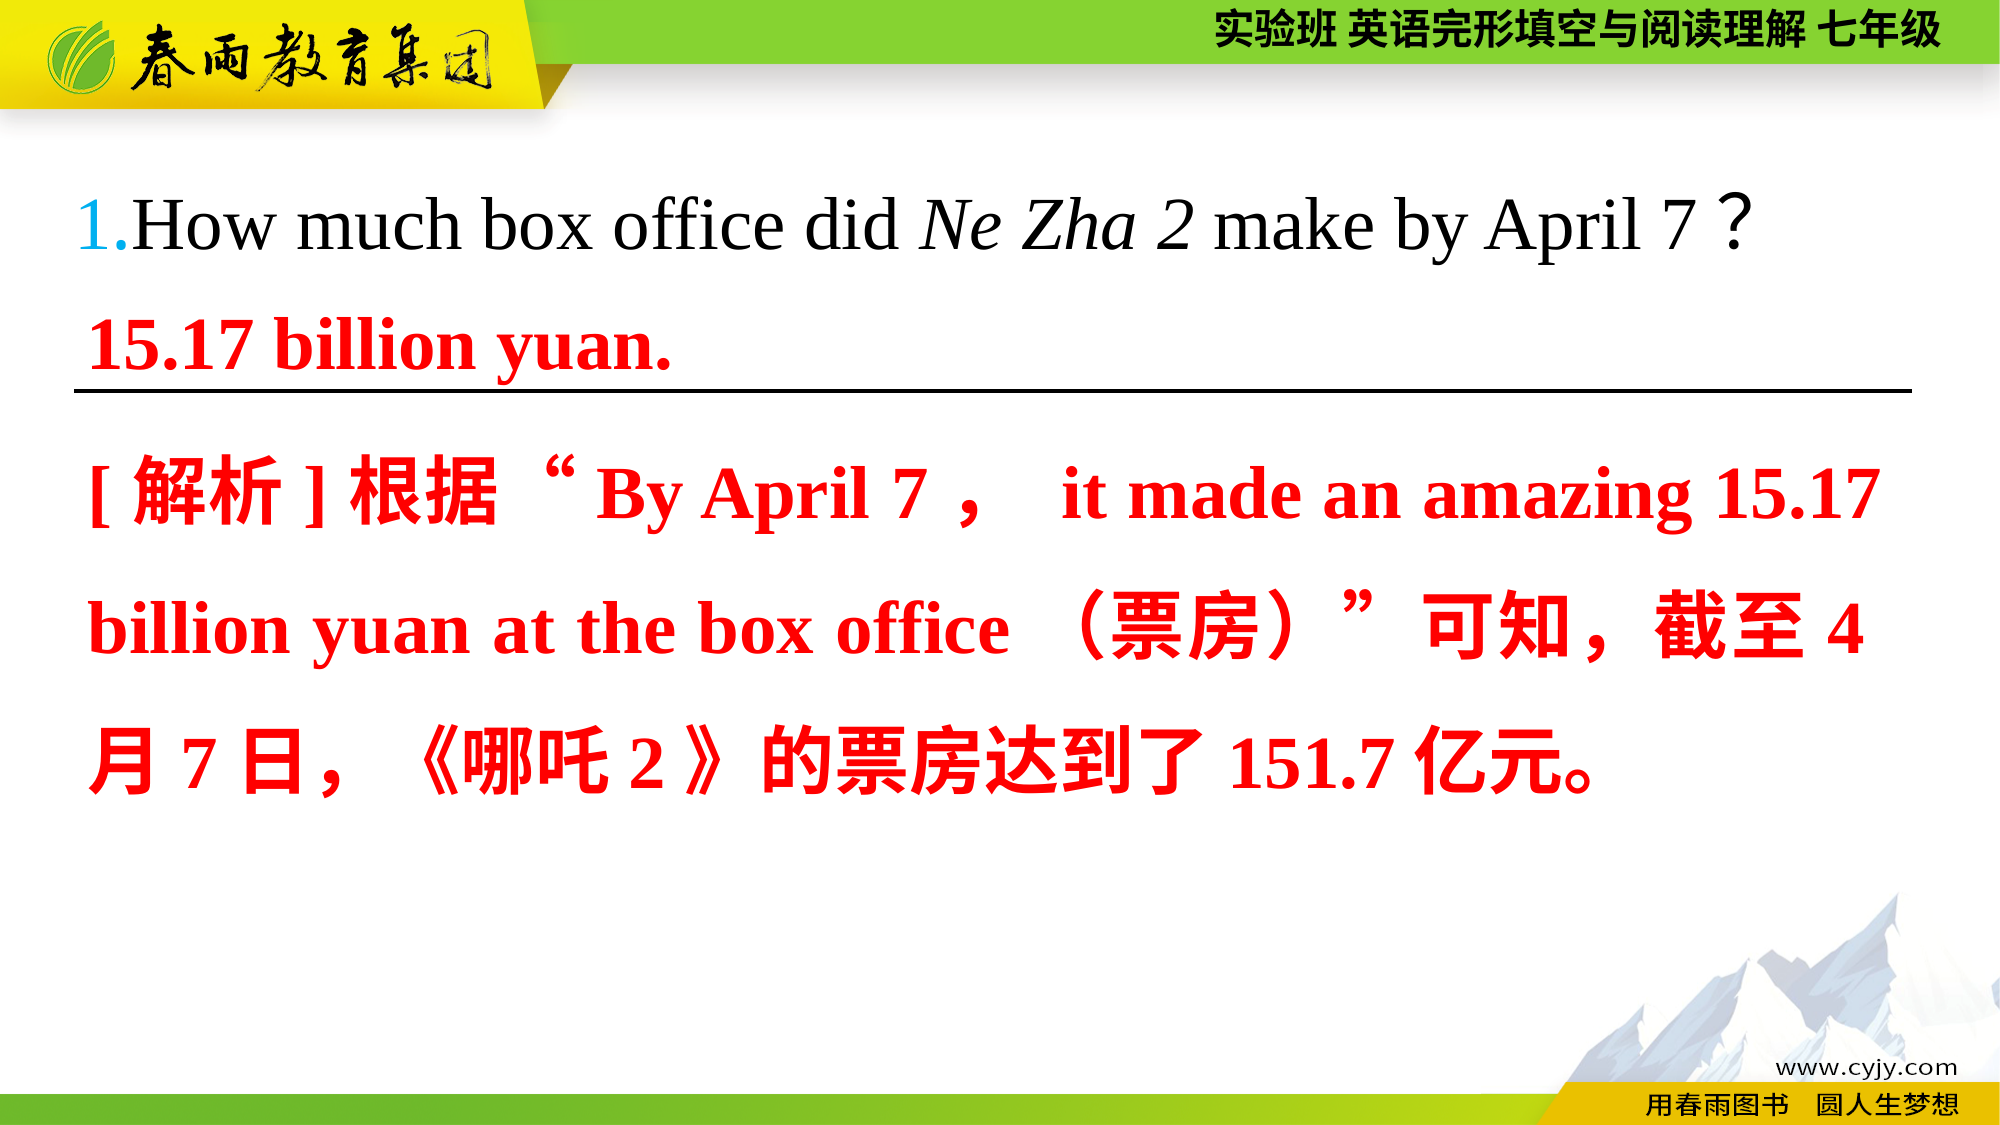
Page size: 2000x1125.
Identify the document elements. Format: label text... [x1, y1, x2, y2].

list 1.How much box office did Ne Zha 2 make by April 7？ _________________________________________________ [59, 122, 1944, 411]
text_box 15.17 billion yuan. [71, 242, 1899, 393]
picture [0, 0, 2000, 1125]
text_box [解析]根据“By April 7， it made an amazing 15.17 billion yuan at the box office（票房）”可知，截至4月7日，《哪吒2》的票房达到了151.7亿元。 [72, 390, 1898, 811]
